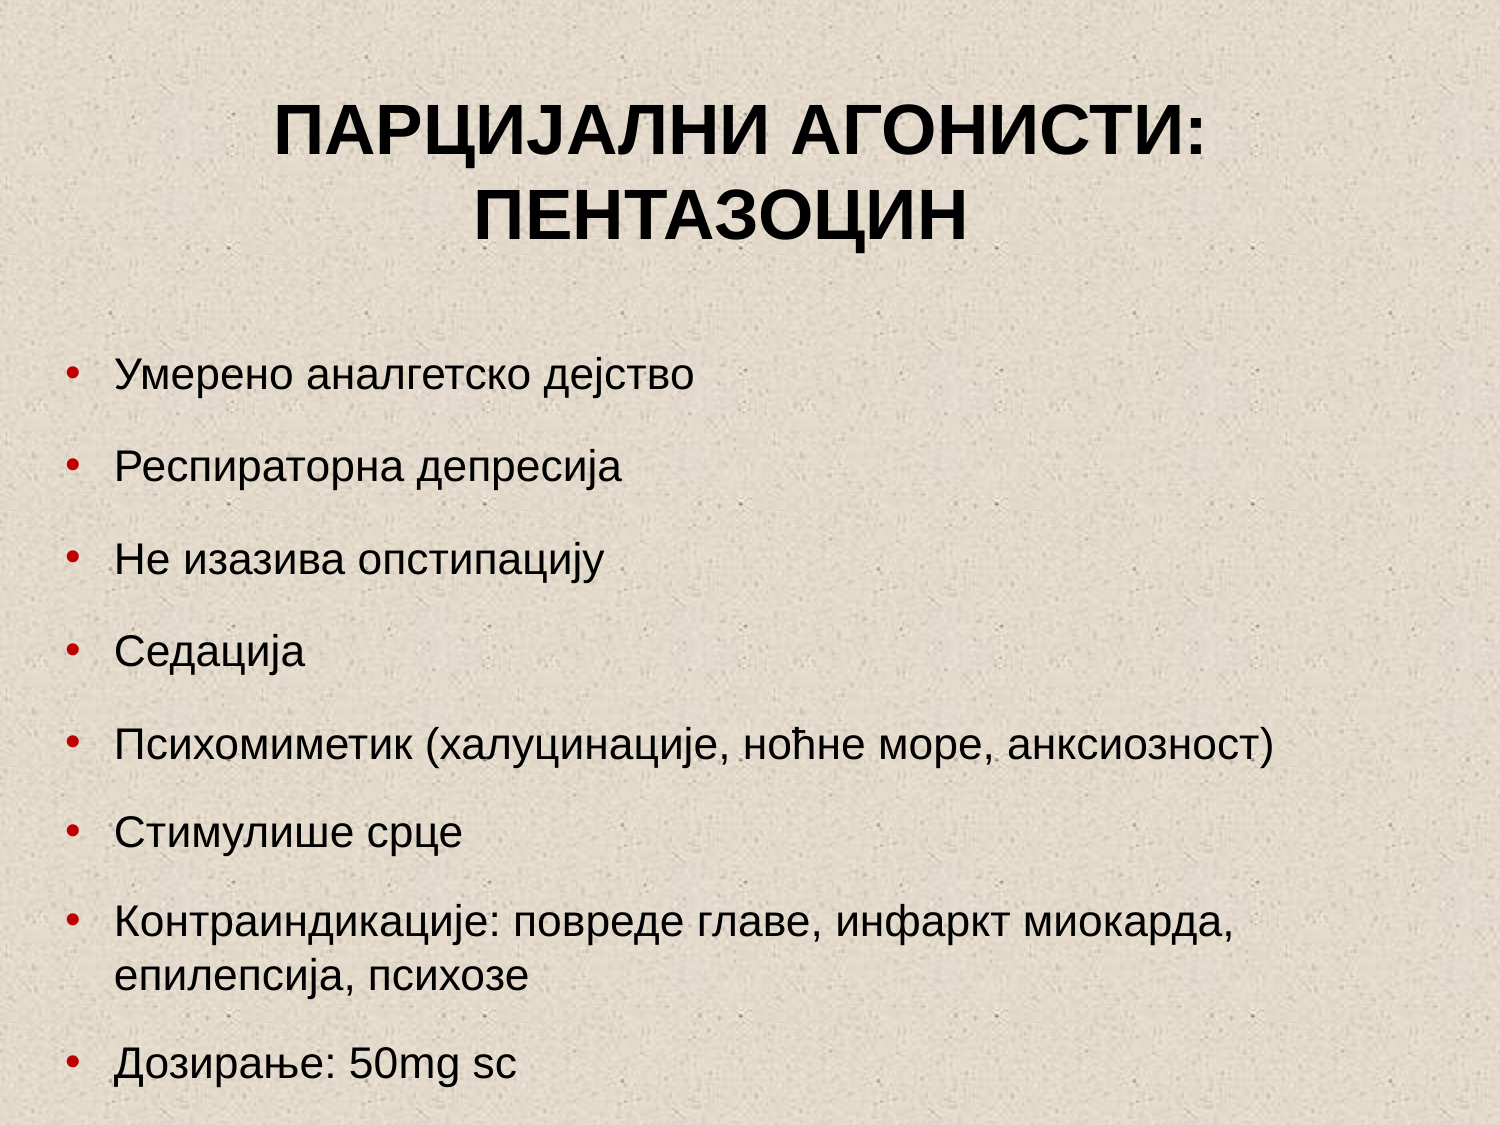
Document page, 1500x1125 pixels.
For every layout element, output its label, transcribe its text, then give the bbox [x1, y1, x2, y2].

picture [0, 0, 1500, 1125]
list Умерено аналгетско дејство Респираторна депресија Не изазива опстипацију Седација Психомиметик (халуцинације, ноћне море, анксиозност) Стимулише срце Контраиндикације: повреде главе, инфаркт миокарда, епилепсија, психозе Дозирање: 50mg sc [50, 337, 1500, 1125]
title ПАРЦИЈАЛНИ АГОНИСТИ: ПЕНТАЗОЦИН [0, 75, 1463, 263]
